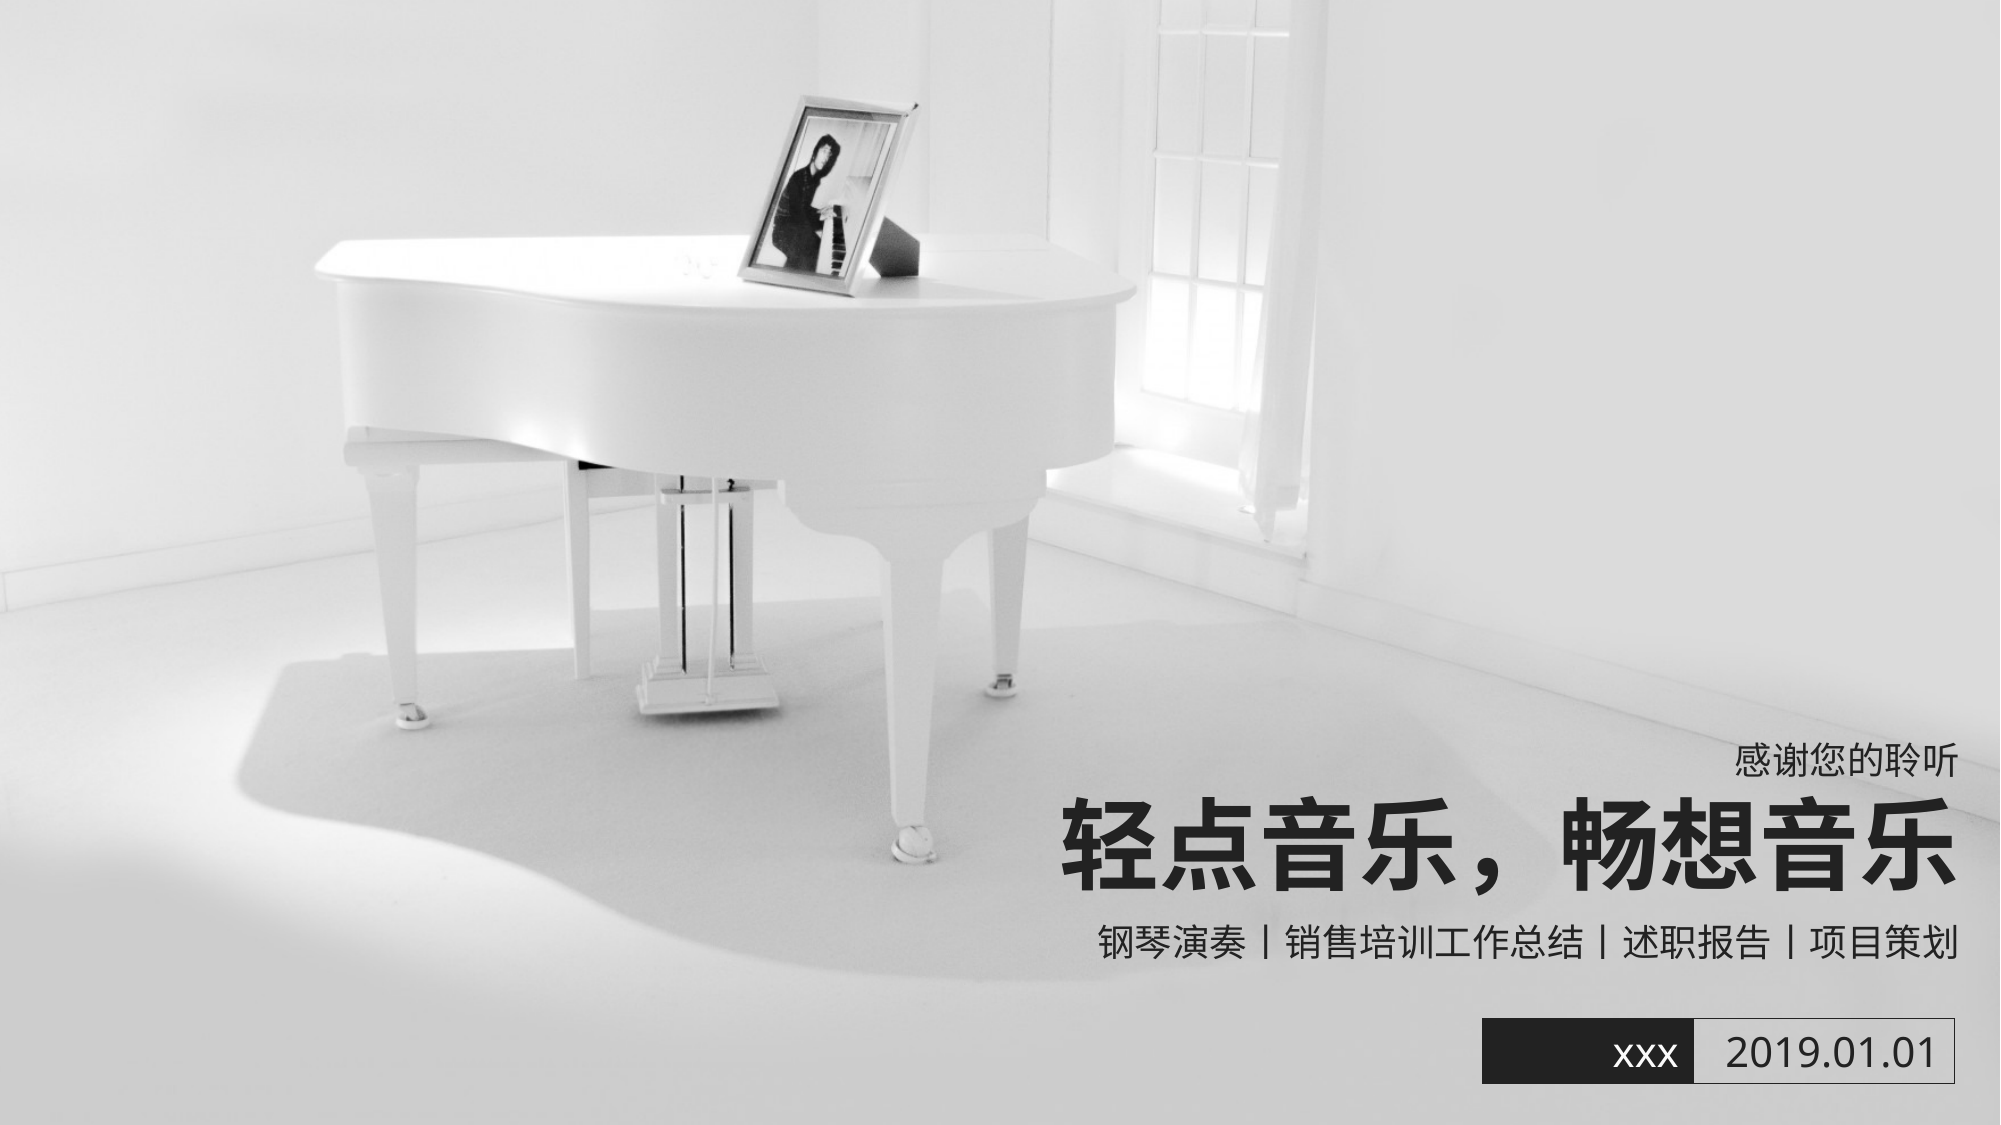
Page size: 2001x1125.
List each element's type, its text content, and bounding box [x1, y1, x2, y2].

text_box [1482, 1018, 1955, 1085]
text_box 感谢您的聆听 [1616, 729, 1975, 790]
picture [0, 0, 2000, 1125]
text_box 钢琴演奏丨销售培训工作总结丨述职报告丨项目策划 [923, 911, 1975, 972]
text_box 轻点音乐，畅想音乐 [817, 775, 1975, 911]
